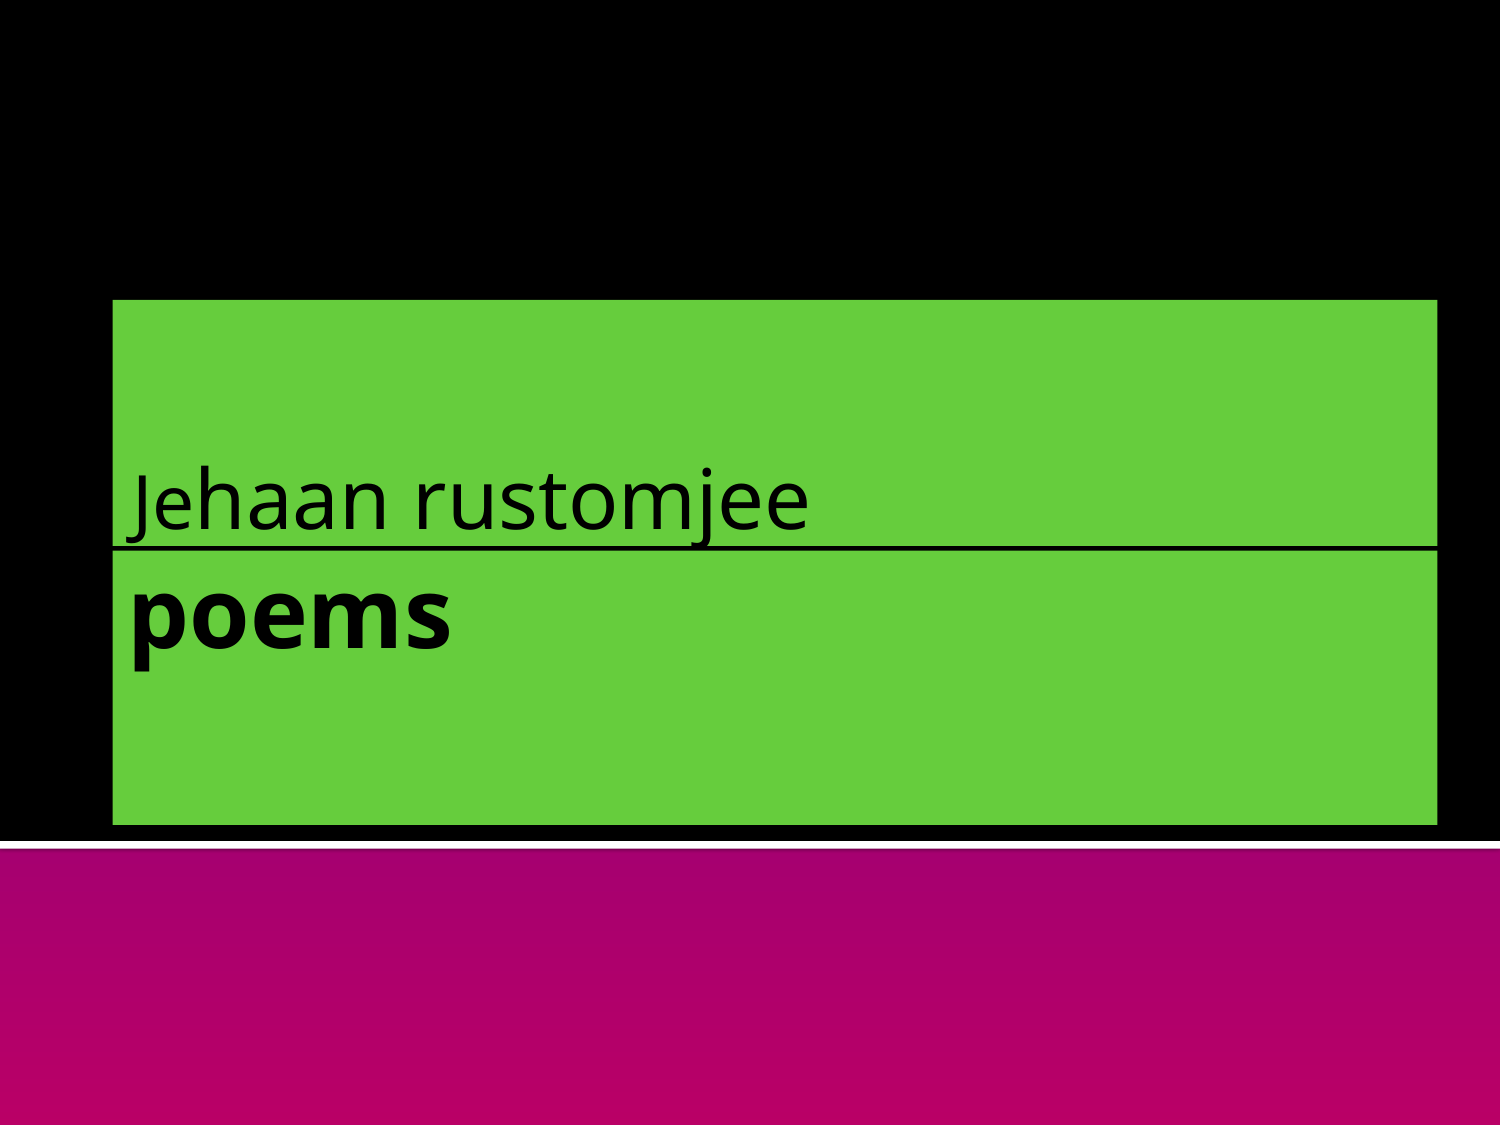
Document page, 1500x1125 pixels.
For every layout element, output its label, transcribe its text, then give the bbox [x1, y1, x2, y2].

title poems [112, 550, 1438, 825]
subtitle Jehaan rustomjee [112, 299, 1438, 546]
